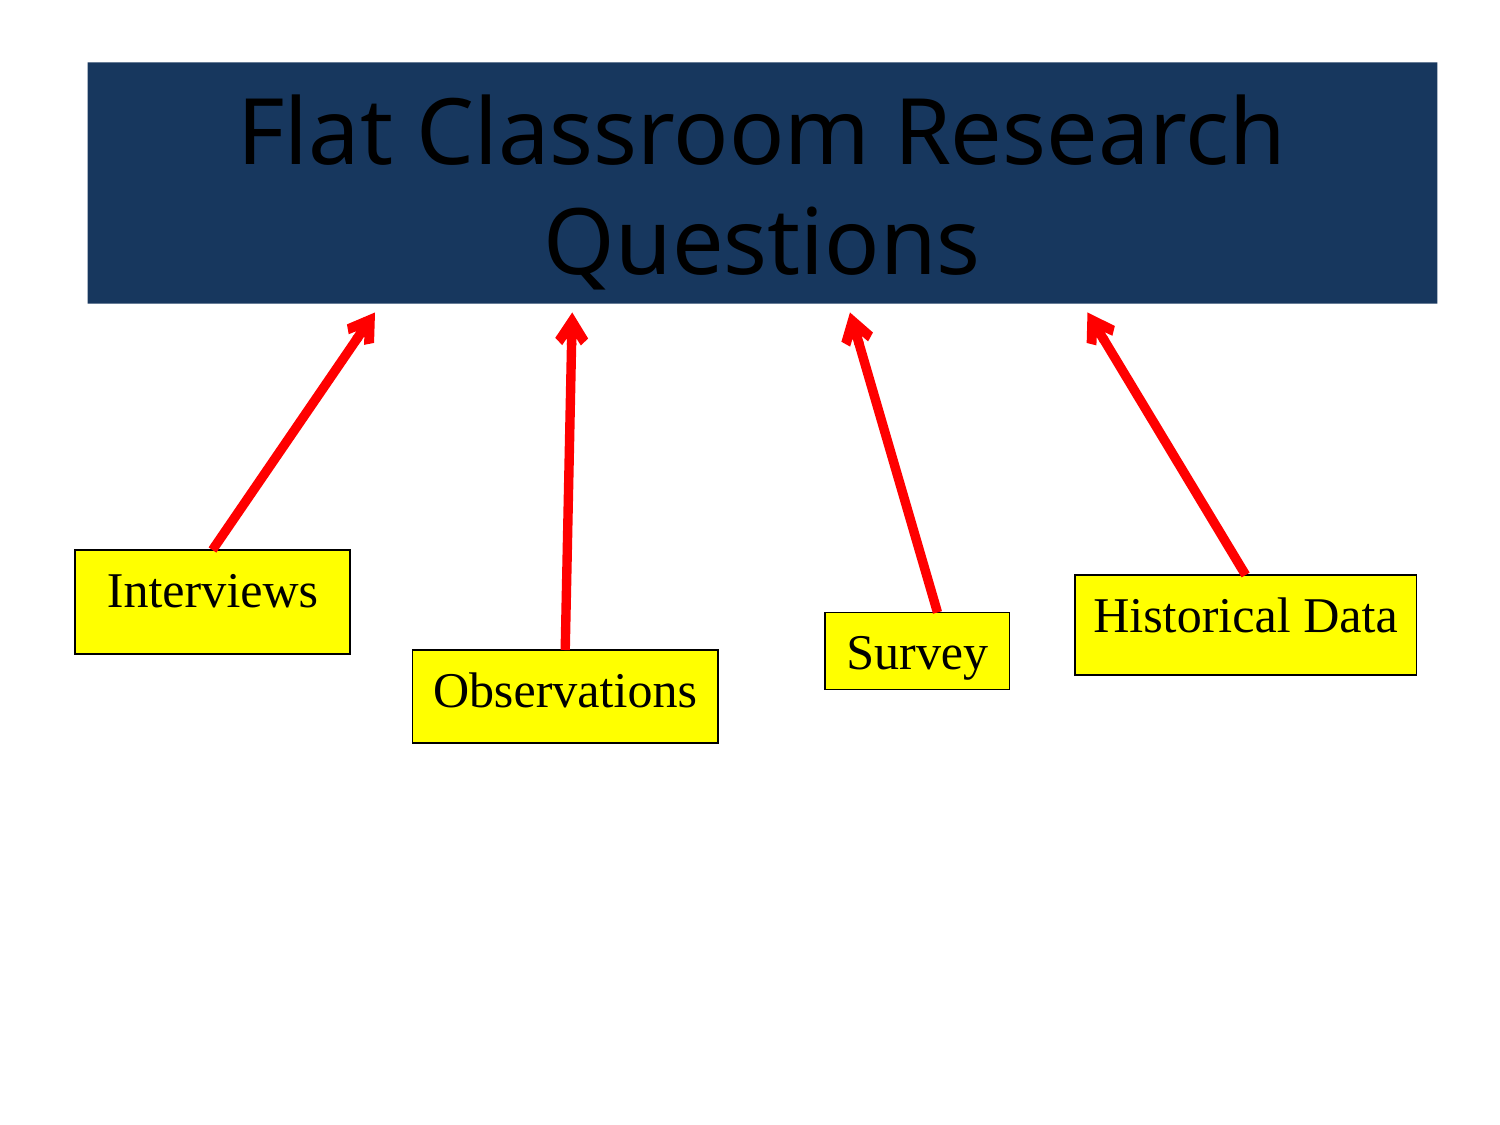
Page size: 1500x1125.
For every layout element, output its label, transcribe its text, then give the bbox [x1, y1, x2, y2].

text_box Survey [824, 612, 1010, 690]
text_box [1035, 364, 1299, 524]
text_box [399, 477, 738, 485]
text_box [743, 418, 1030, 507]
text_box Observations [412, 650, 718, 744]
title Flat Classroom Research Questions [87, 62, 1438, 304]
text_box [174, 349, 413, 513]
text_box Interviews [75, 549, 350, 655]
text_box Historical Data [1074, 575, 1417, 675]
